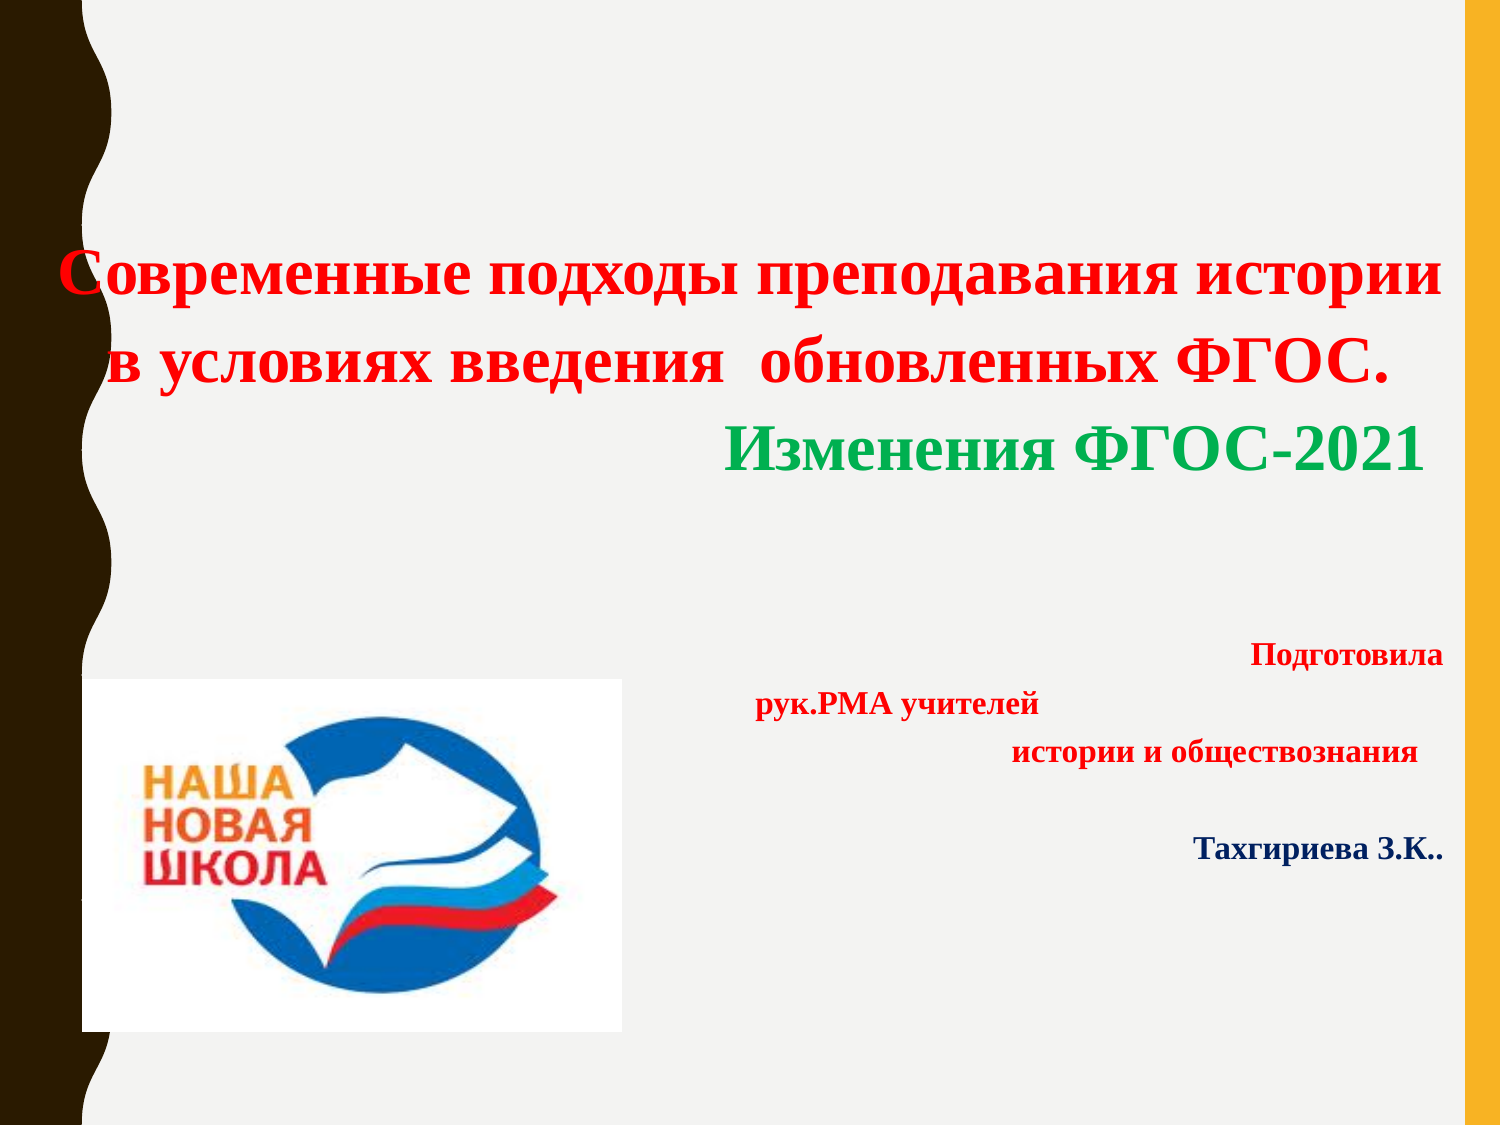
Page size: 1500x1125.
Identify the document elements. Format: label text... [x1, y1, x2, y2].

list Современные подходы преподавания истории в условиях введения обновленных ФГОС. Изменения ФГОС-2021 Подготовила рук.РМА учителей истории и обществознания Тахгириева З.К.. [40, 75, 1459, 1032]
picture [81, 679, 622, 1032]
